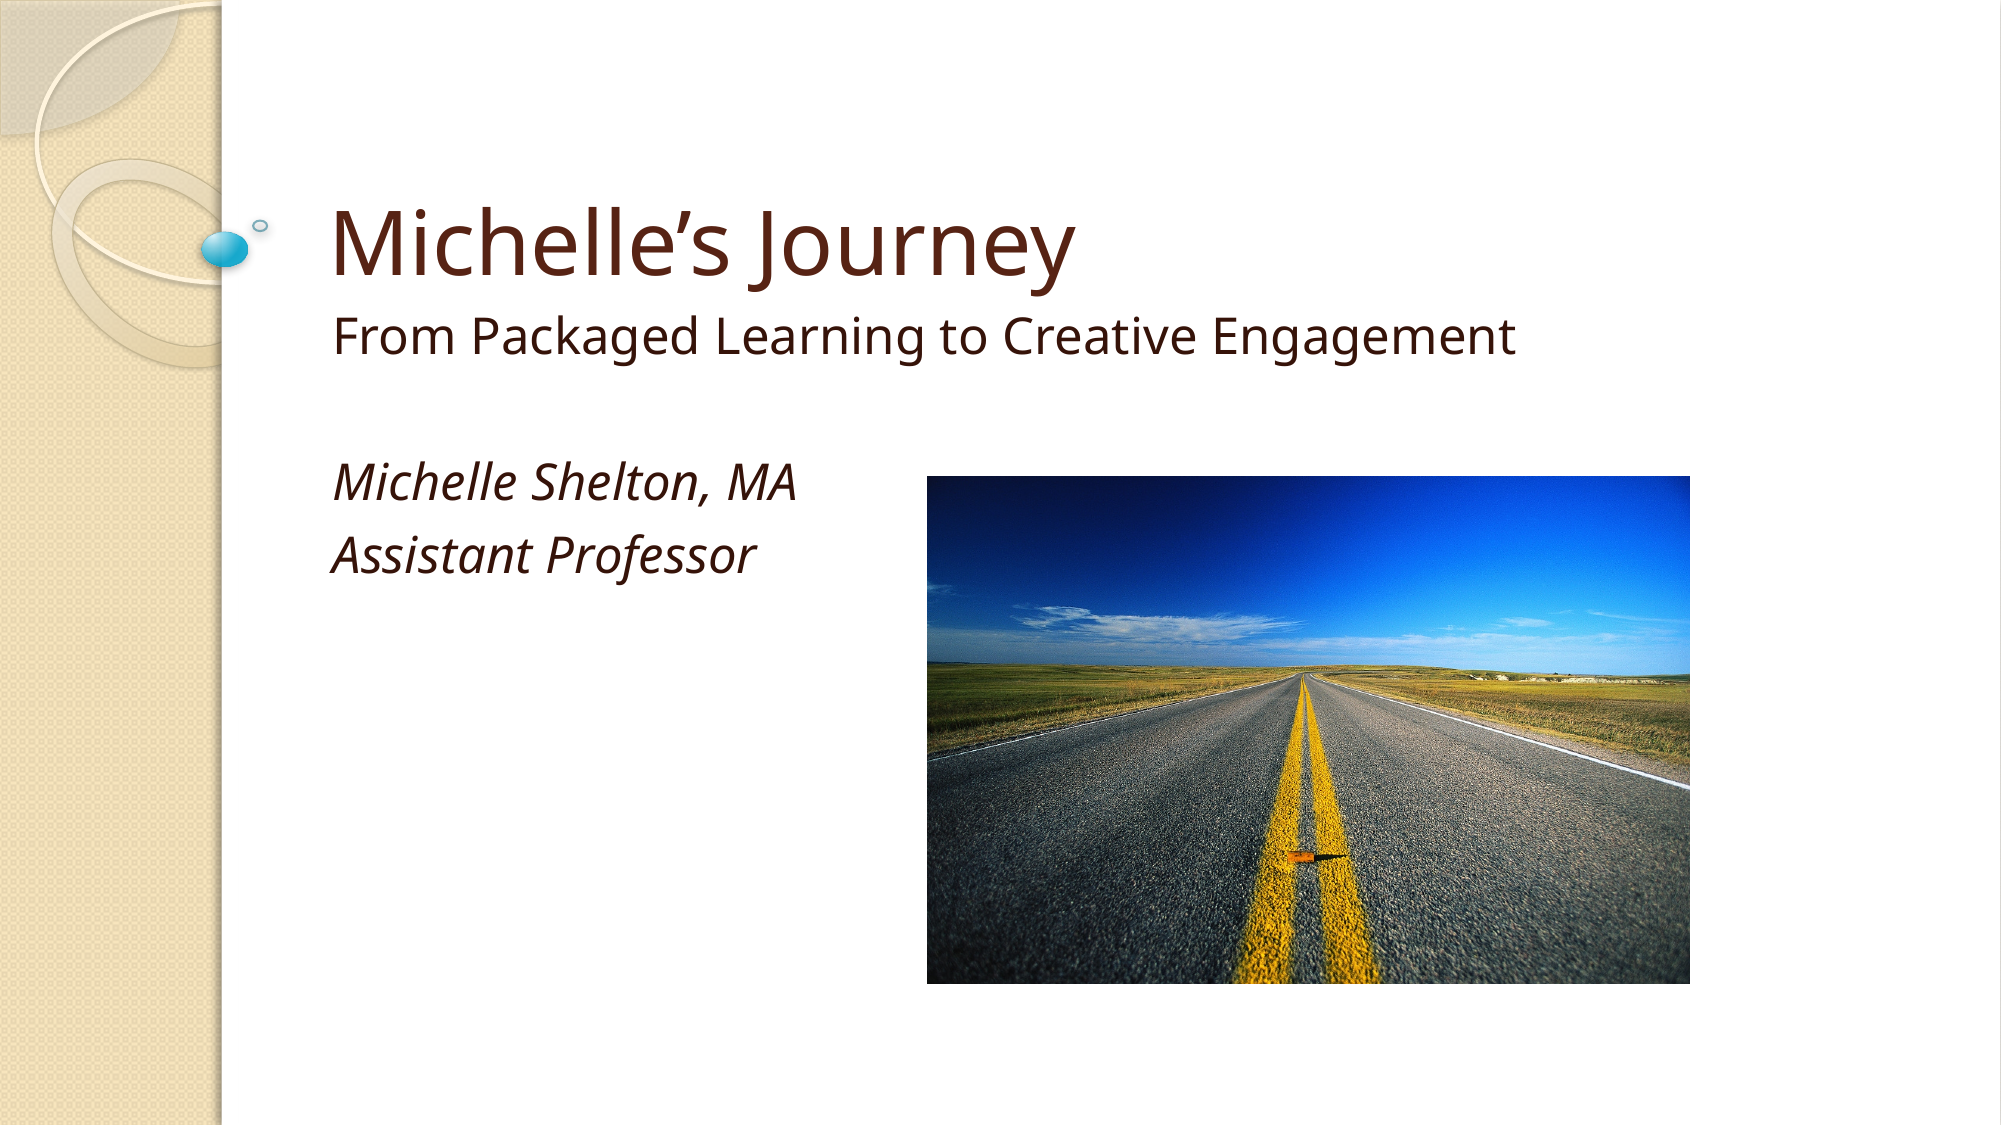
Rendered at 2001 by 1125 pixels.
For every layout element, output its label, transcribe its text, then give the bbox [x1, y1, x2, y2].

picture [927, 475, 1690, 984]
subtitle From Packaged Learning to Creative Engagement Michelle Shelton, MA Assistant Professor [313, 303, 1934, 591]
title Michelle’s Journey [313, 59, 1934, 301]
